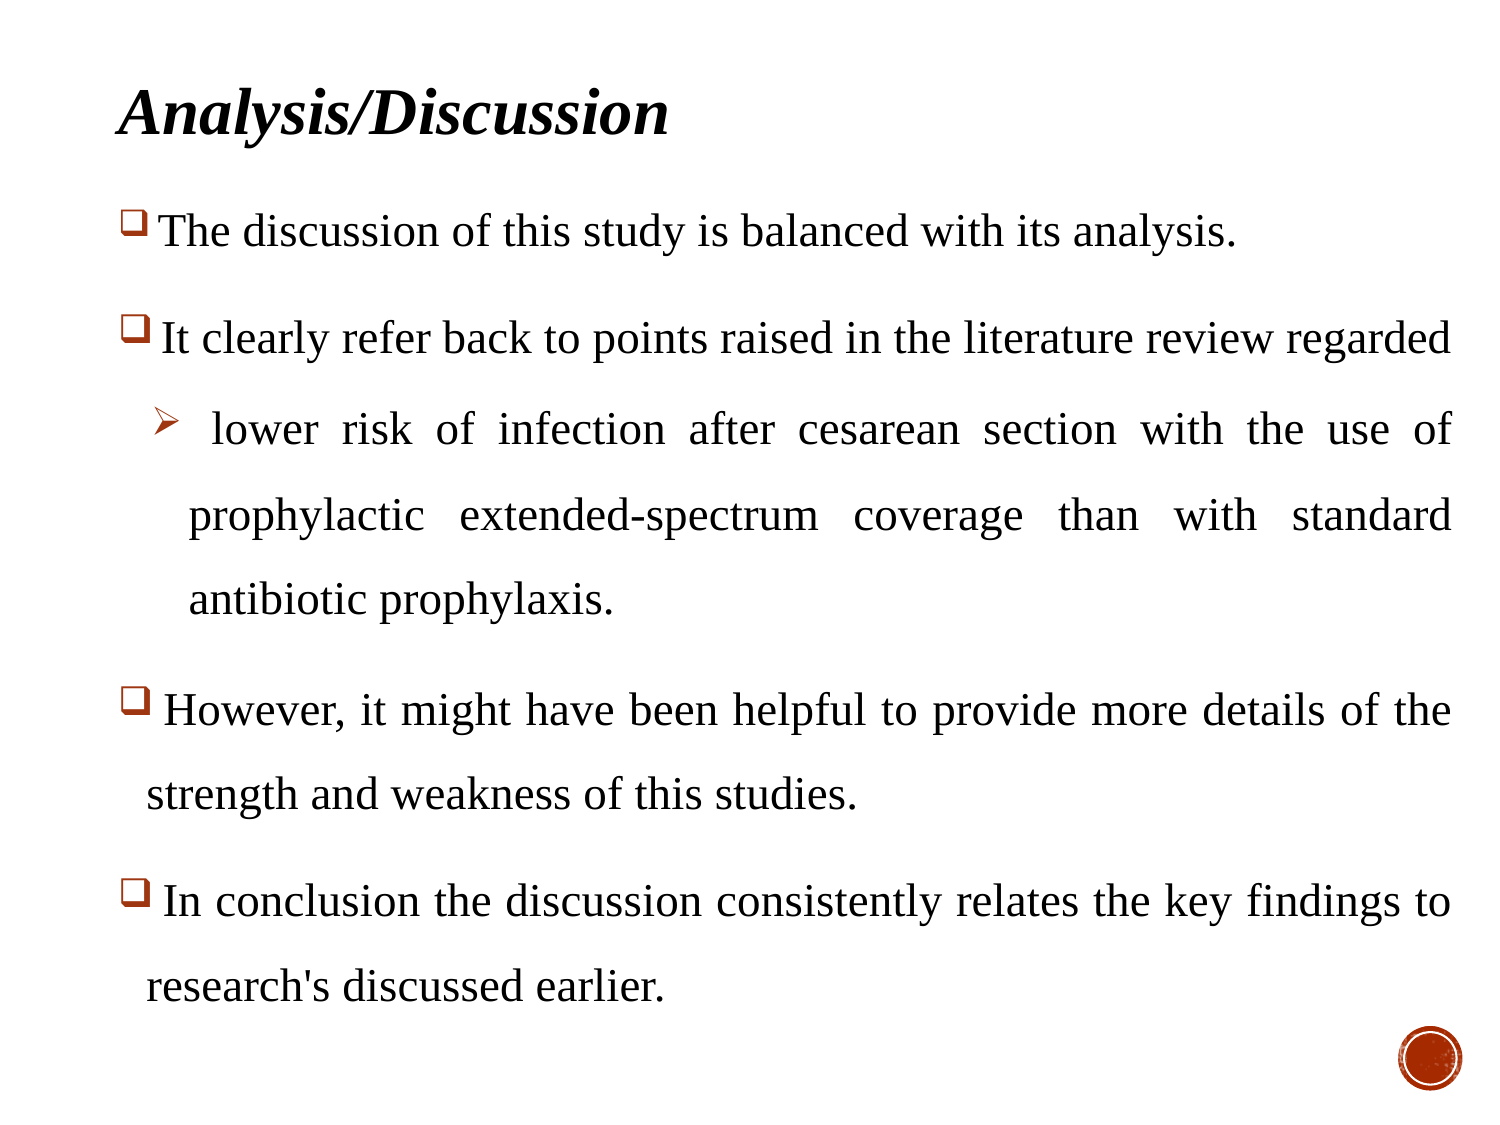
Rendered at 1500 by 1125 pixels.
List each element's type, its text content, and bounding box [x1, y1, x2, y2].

list The discussion of this study is balanced with its analysis. It clearly refer back to points raised in the literature review regarded lower risk of infection after cesarean section with the use of prophylactic extended-spectrum coverage than with standard antibiotic prophylaxis. However, it might have been helpful to provide more details of the strength and weakness of this studies. In conclusion the discussion consistently relates the key findings to research's discussed earlier. [103, 163, 1471, 1106]
title Analysis/Discussion [103, 69, 1397, 156]
slide_number [1391, 1028, 1471, 1089]
